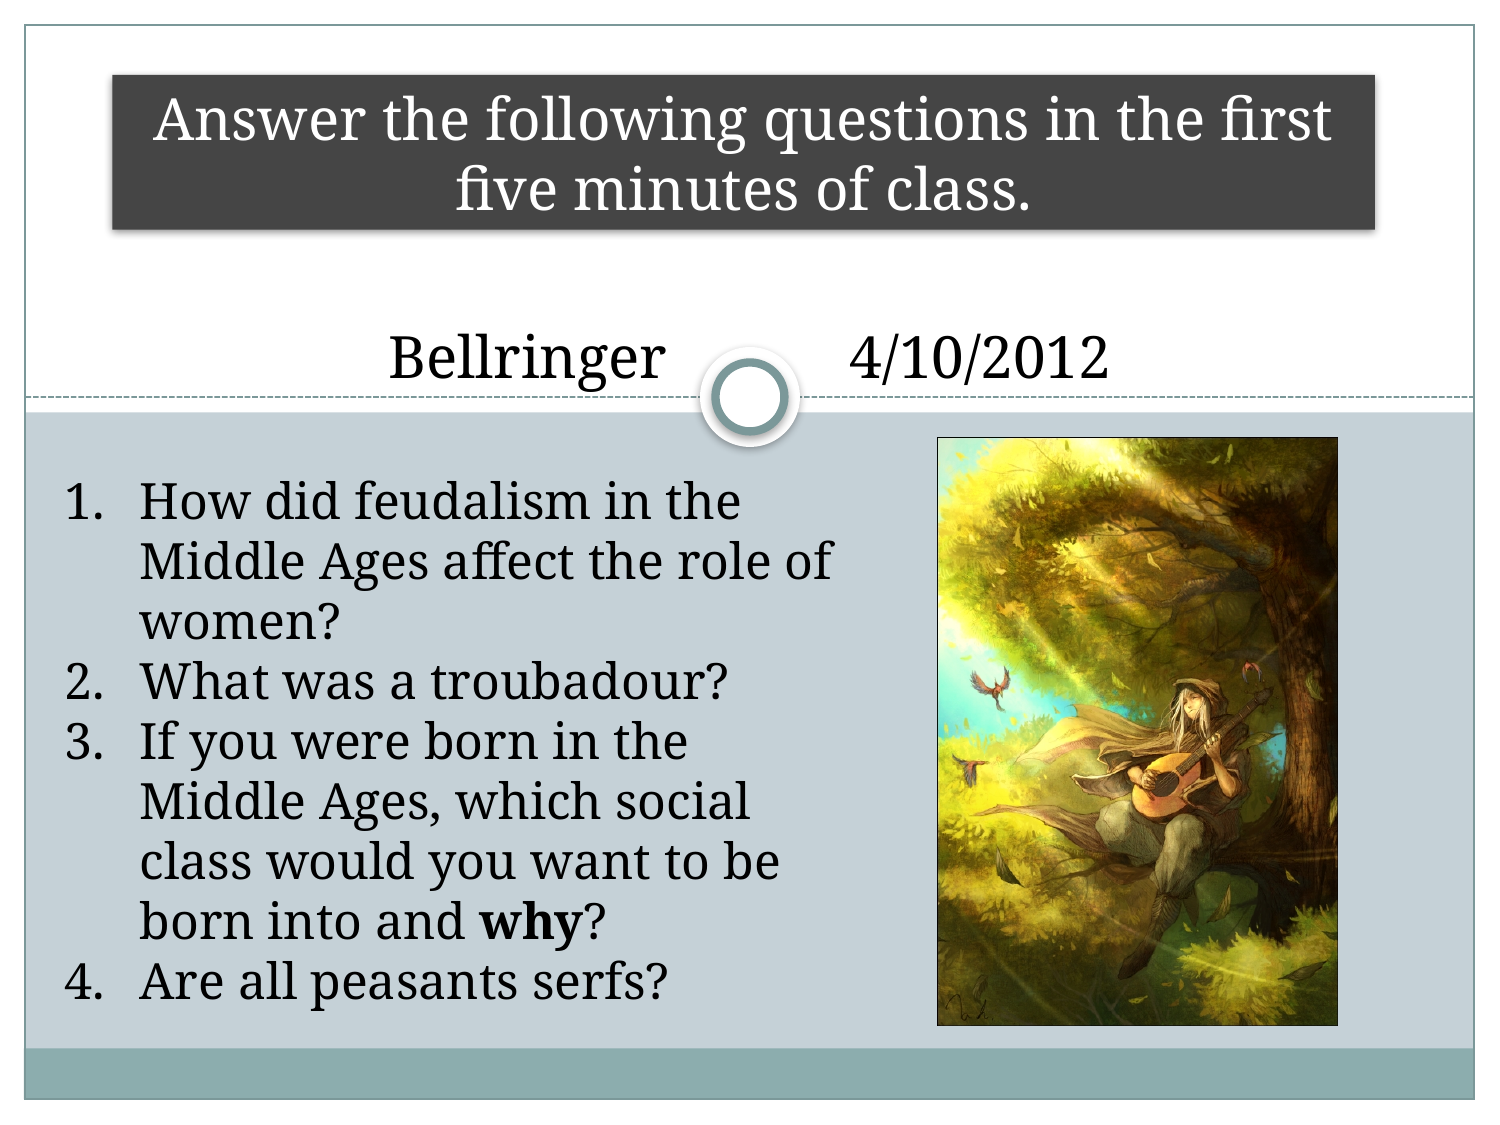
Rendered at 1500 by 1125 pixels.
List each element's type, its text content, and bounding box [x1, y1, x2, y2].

text_box Bellringer 4/10/2012 [187, 312, 1313, 398]
text_box How did feudalism in the Middle Ages affect the role of women? What was a troubadour? If you were born in the Middle Ages, which social class would you want to be born into and why? Are all peasants serfs? [50, 462, 850, 1018]
text_box Answer the following questions in the first five minutes of class. [112, 74, 1375, 230]
picture [937, 437, 1338, 1026]
